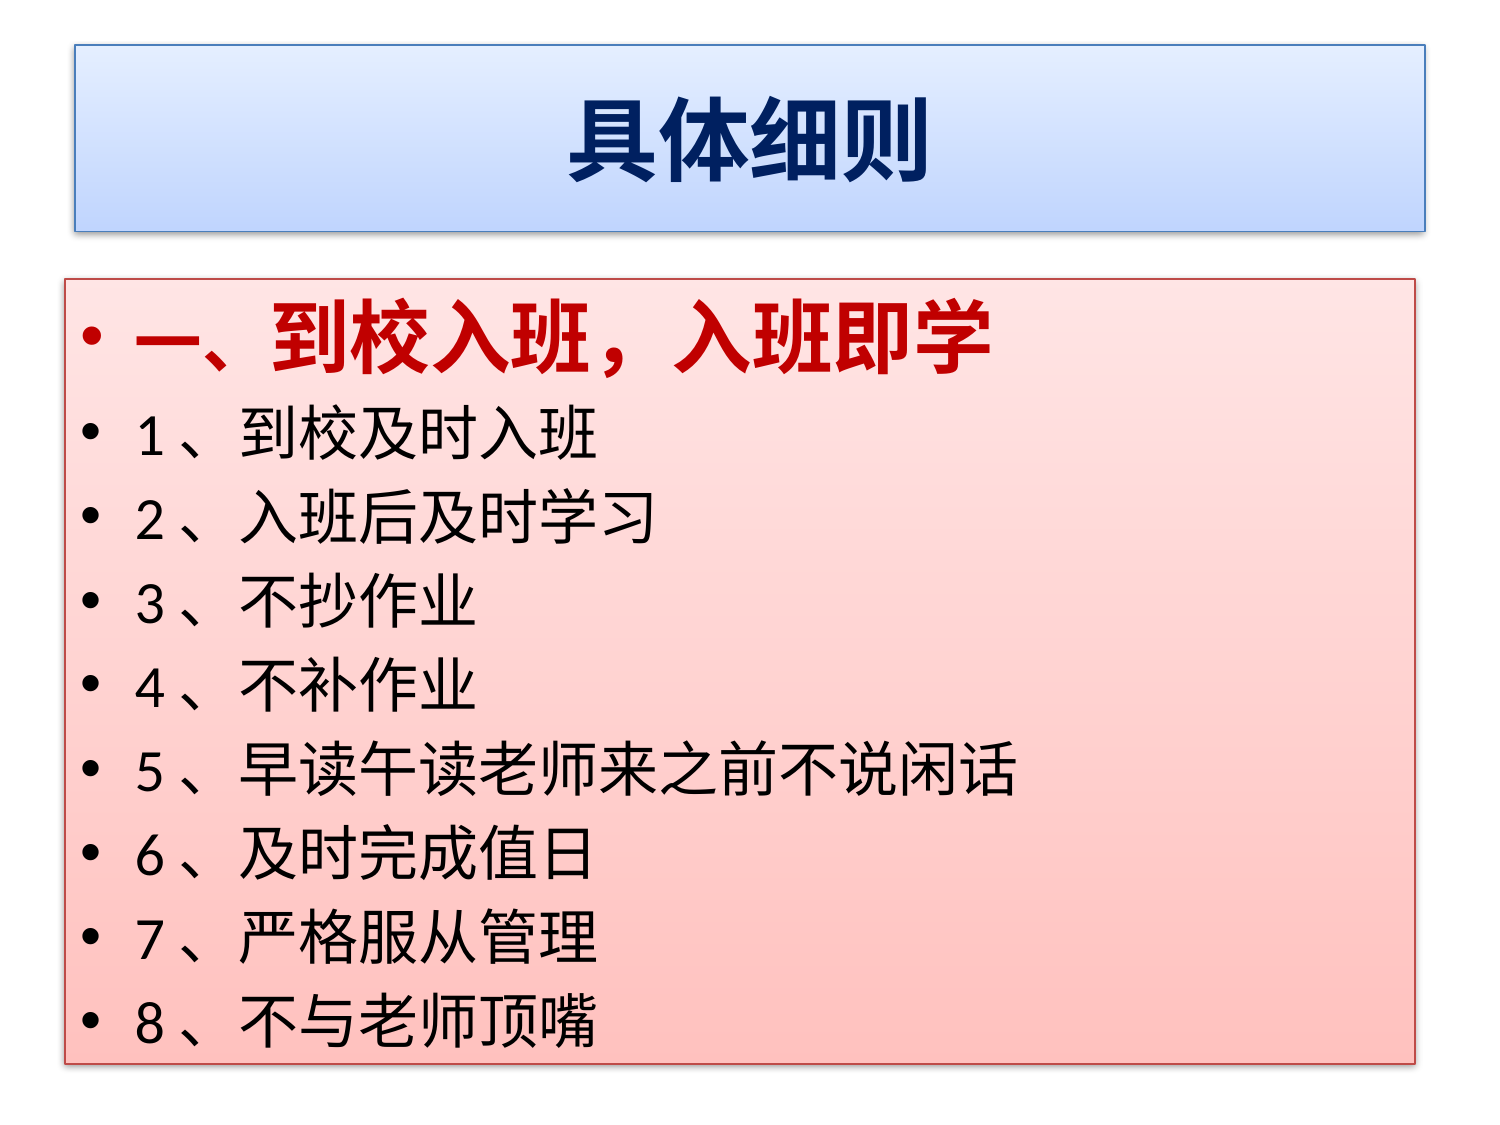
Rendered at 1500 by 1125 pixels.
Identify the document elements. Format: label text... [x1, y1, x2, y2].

title 具体细则 [74, 44, 1426, 232]
list 一、到校入班，入班即学 1、到校及时入班 2、入班后及时学习 3、不抄作业 4、不补作业 5、早读午读老师来之前不说闲话 6、及时完成值日 7、严格服从管理 8、不与老师顶嘴 [64, 278, 1416, 1065]
